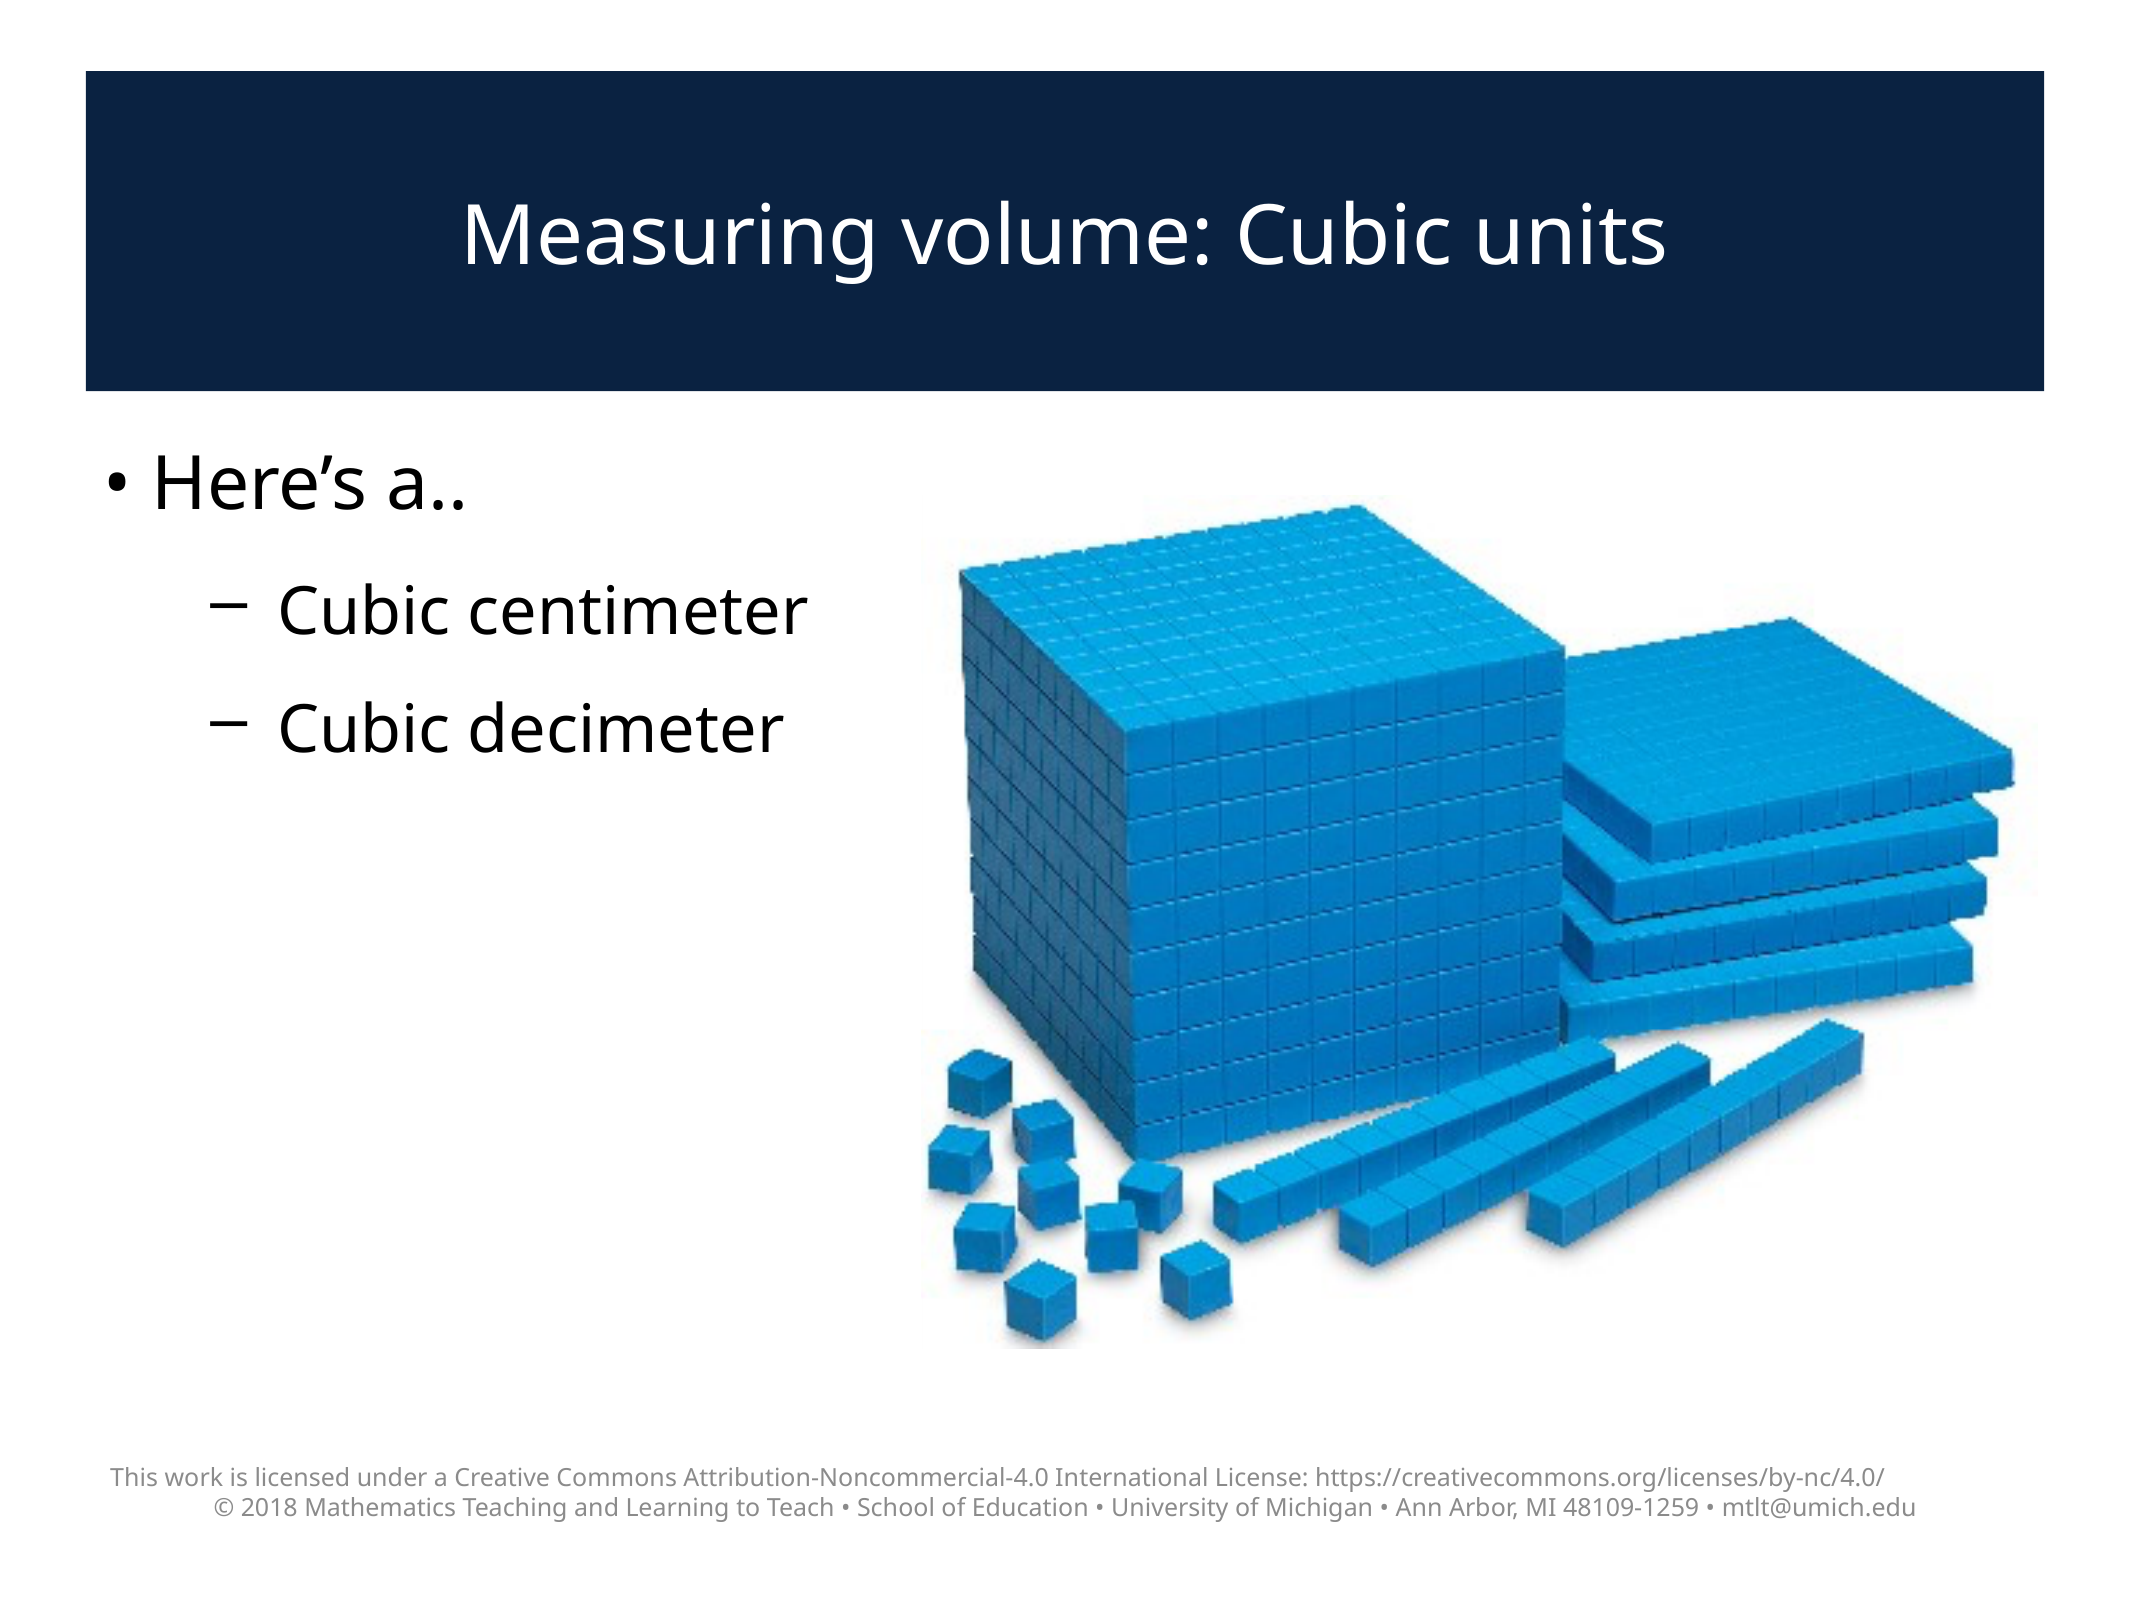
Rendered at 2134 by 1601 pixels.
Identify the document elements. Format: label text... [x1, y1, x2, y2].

picture [921, 494, 2038, 1349]
list • Here’s a.. Cubic centimeter Cubic decimeter [88, 426, 2045, 1430]
title Measuring volume: Cubic units [85, 71, 2045, 392]
